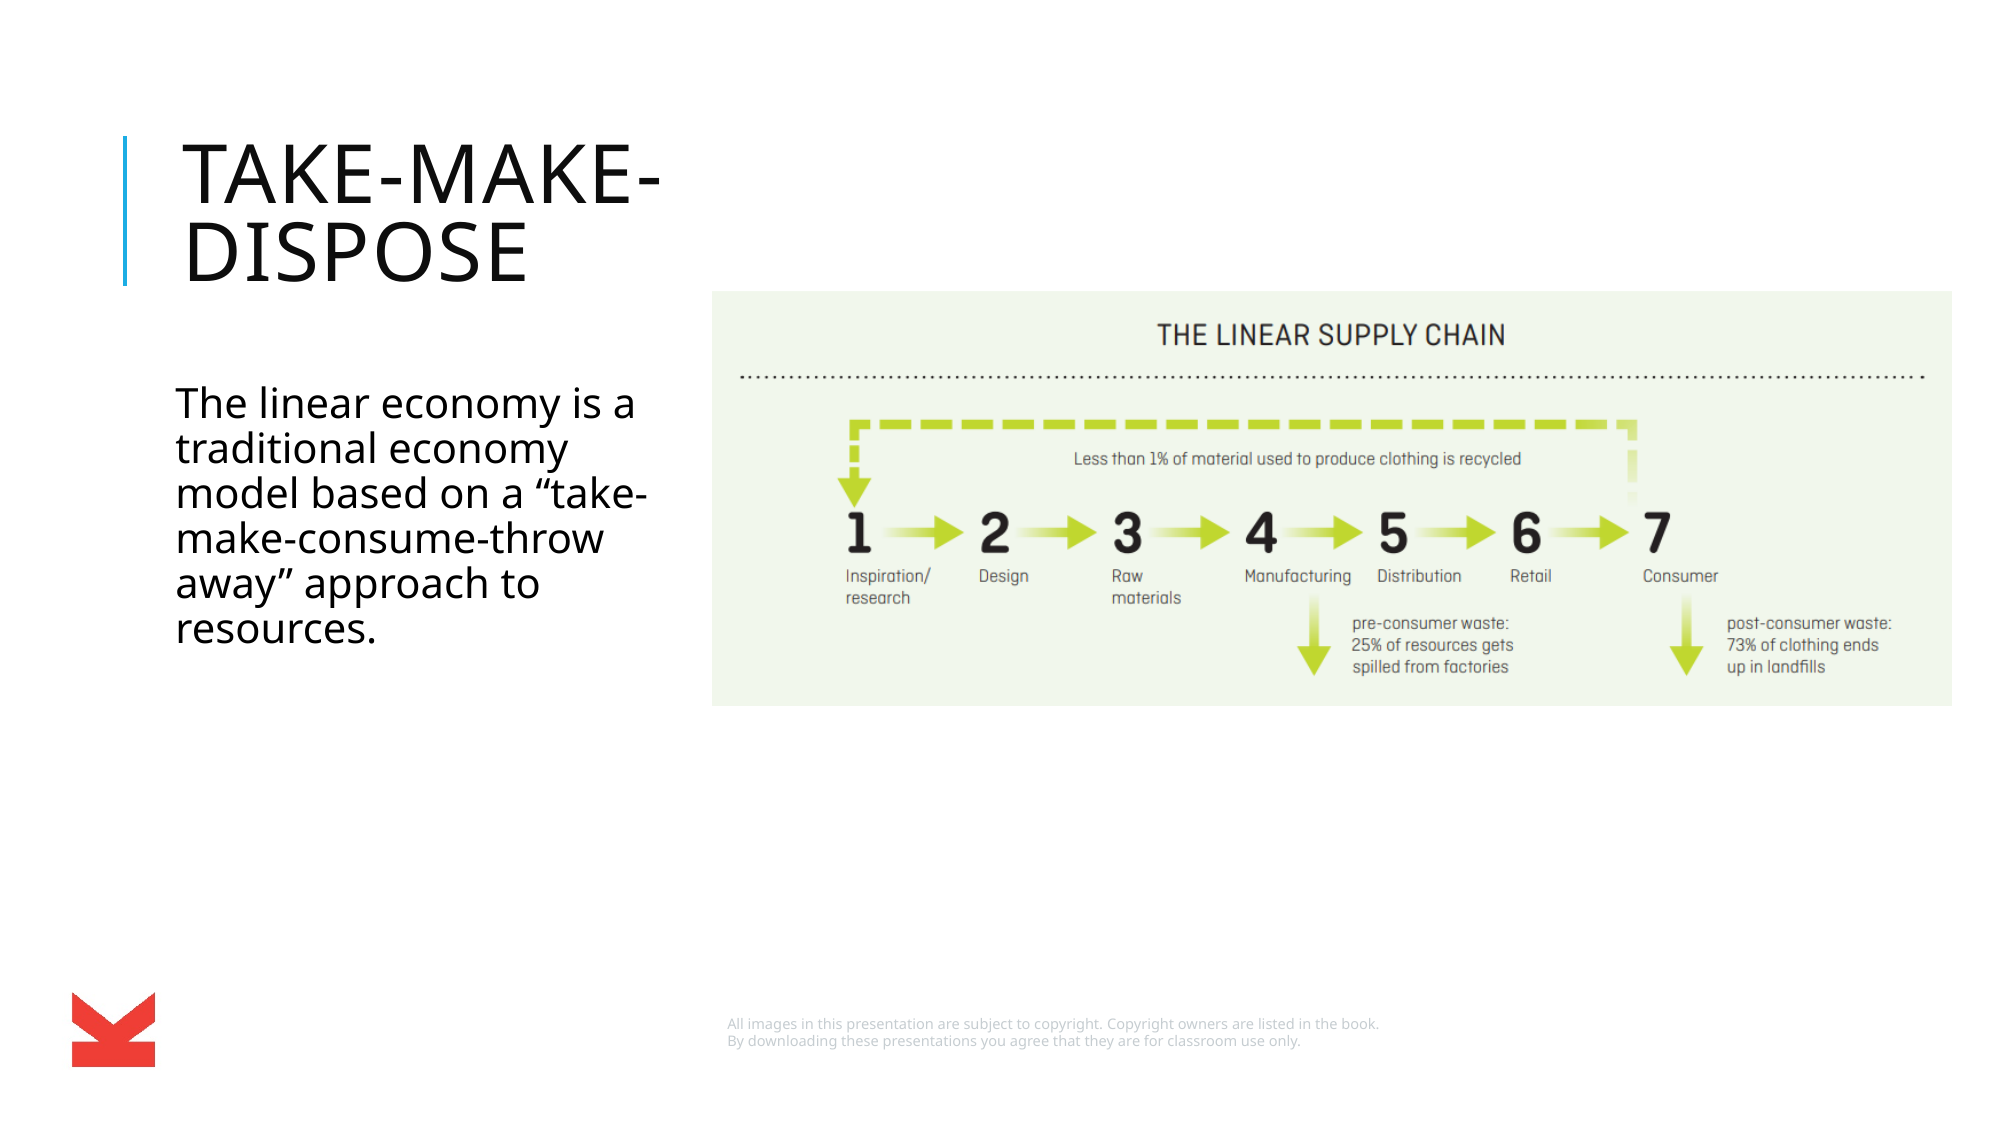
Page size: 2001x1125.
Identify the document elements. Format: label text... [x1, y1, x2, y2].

picture [50, 970, 175, 1095]
text_box All images in this presentation are subject to copyright. Copyright owners are listed in the book. By downloading these presentations you agree that they are for classroom use only. [712, 1007, 1812, 1057]
title Take-Make-Dispose [168, 96, 682, 342]
picture [712, 290, 1952, 706]
list The linear economy is a traditional economy model based on a “take-make-consume-throw away” approach to resources. [168, 375, 682, 1020]
